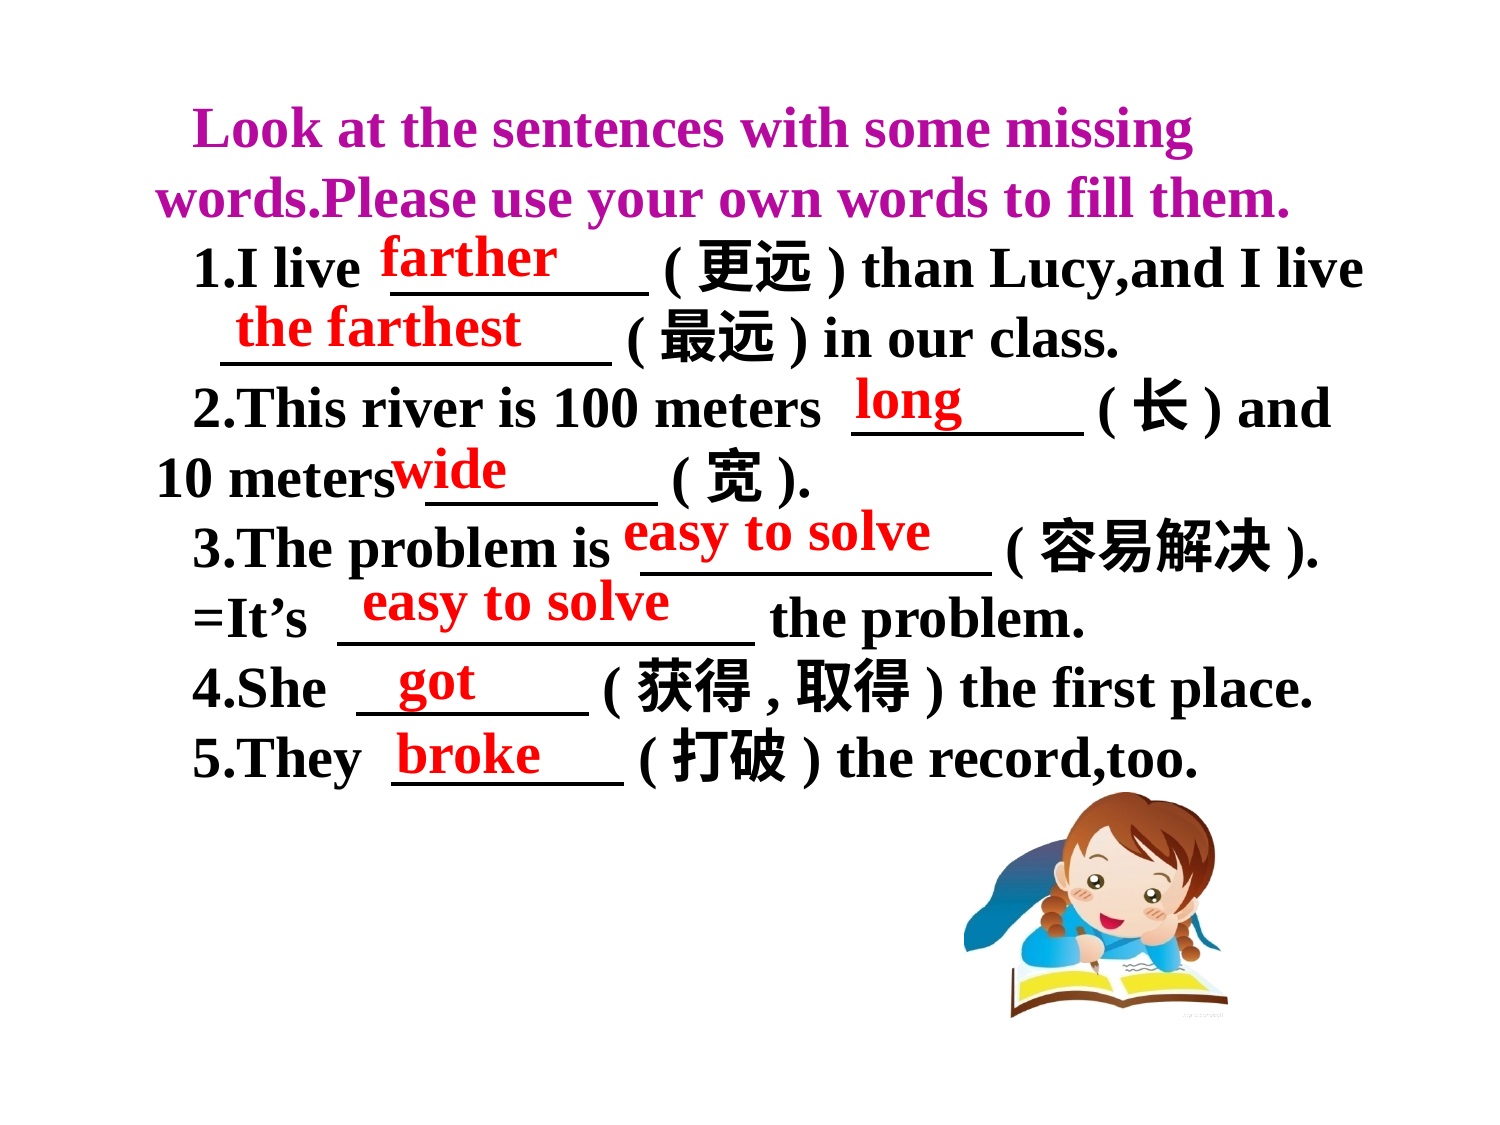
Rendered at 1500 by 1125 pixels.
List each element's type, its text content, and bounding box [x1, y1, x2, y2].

text_box easy to solve easy to solve [347, 484, 1006, 640]
text_box got [383, 633, 492, 707]
text_box farther the farthest [220, 211, 650, 366]
text_box long wide [347, 352, 1066, 508]
picture [964, 792, 1228, 1018]
text_box Look at the sentences with some missing words.Please use your own words to fill them. 1.I live (更远) than Lucy,and I live (最远) in our class. 2.This river is 100 meters (长) and 10 meters (宽). 3.The problem is (容易解决). =It’s the problem. 4.She (获得,取得) the first place. 5.They (打破) the record,too. [140, 82, 1406, 867]
text_box broke [381, 707, 556, 793]
